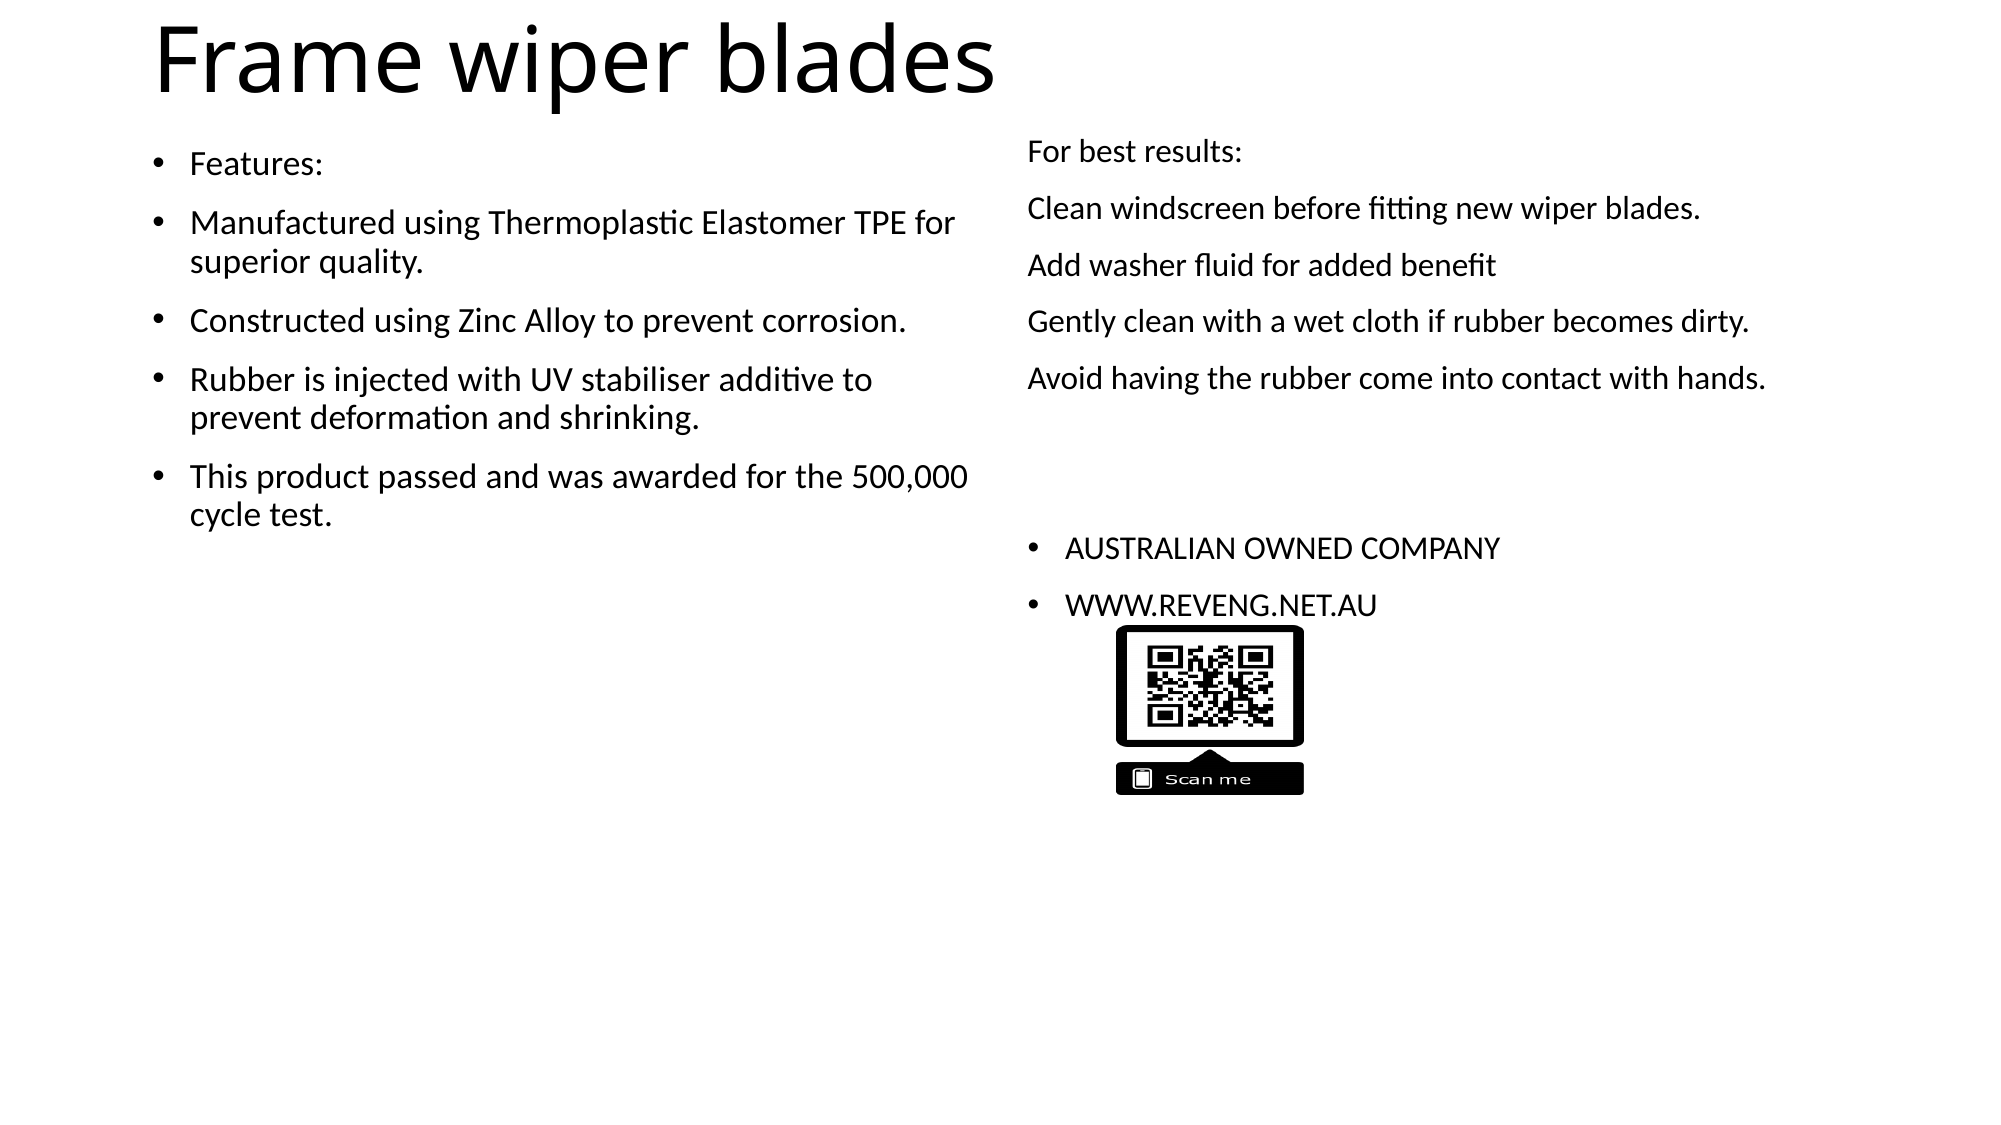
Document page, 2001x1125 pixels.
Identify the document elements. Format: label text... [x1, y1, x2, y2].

title Frame wiper blades [137, 0, 1863, 127]
picture [1116, 625, 1304, 795]
list Features: Manufactured using Thermoplastic Elastomer TPE for superior quality. Constructed using Zinc Alloy to prevent corrosion. Rubber is injected with UV stabiliser additive to prevent deformation and shrinking. This product passed and was awarded for the 500,000 cycle test. [137, 137, 988, 1014]
list For best results: Clean windscreen before fitting new wiper blades. Add washer fluid for added benefit Gently clean with a wet cloth if rubber becomes dirty. Avoid having the rubber come into contact with hands. AUSTRALIAN OWNED COMPANY WWW.REVENG.NET.AU [1012, 126, 1863, 1014]
